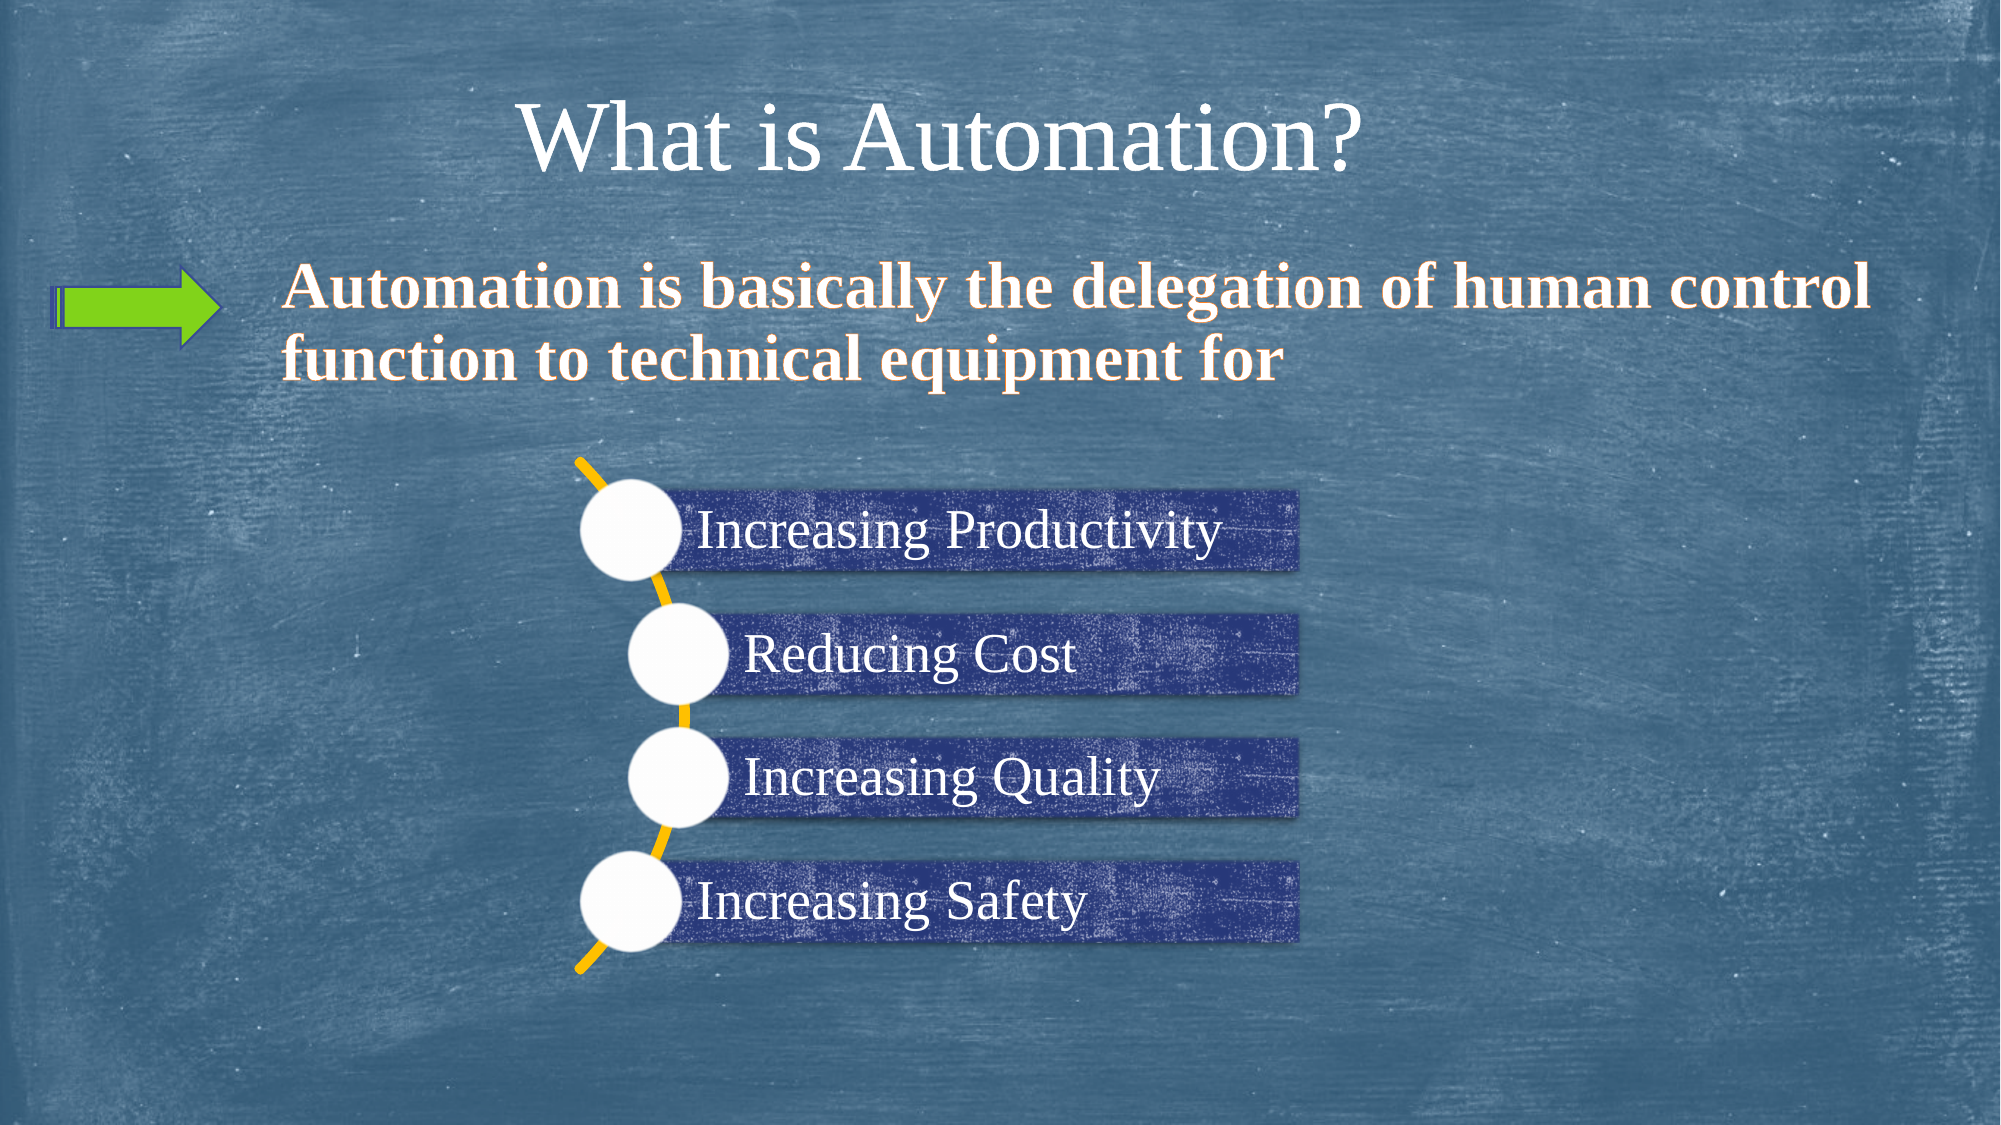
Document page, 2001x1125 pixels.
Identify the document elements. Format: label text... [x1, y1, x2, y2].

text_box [571, 449, 1306, 982]
text_box [55, 263, 224, 352]
text_box What is Automation? [500, 76, 1381, 199]
text_box Automation is basically the delegation of human control function to technical equipment for [266, 243, 1932, 528]
text_box [50, 286, 54, 329]
